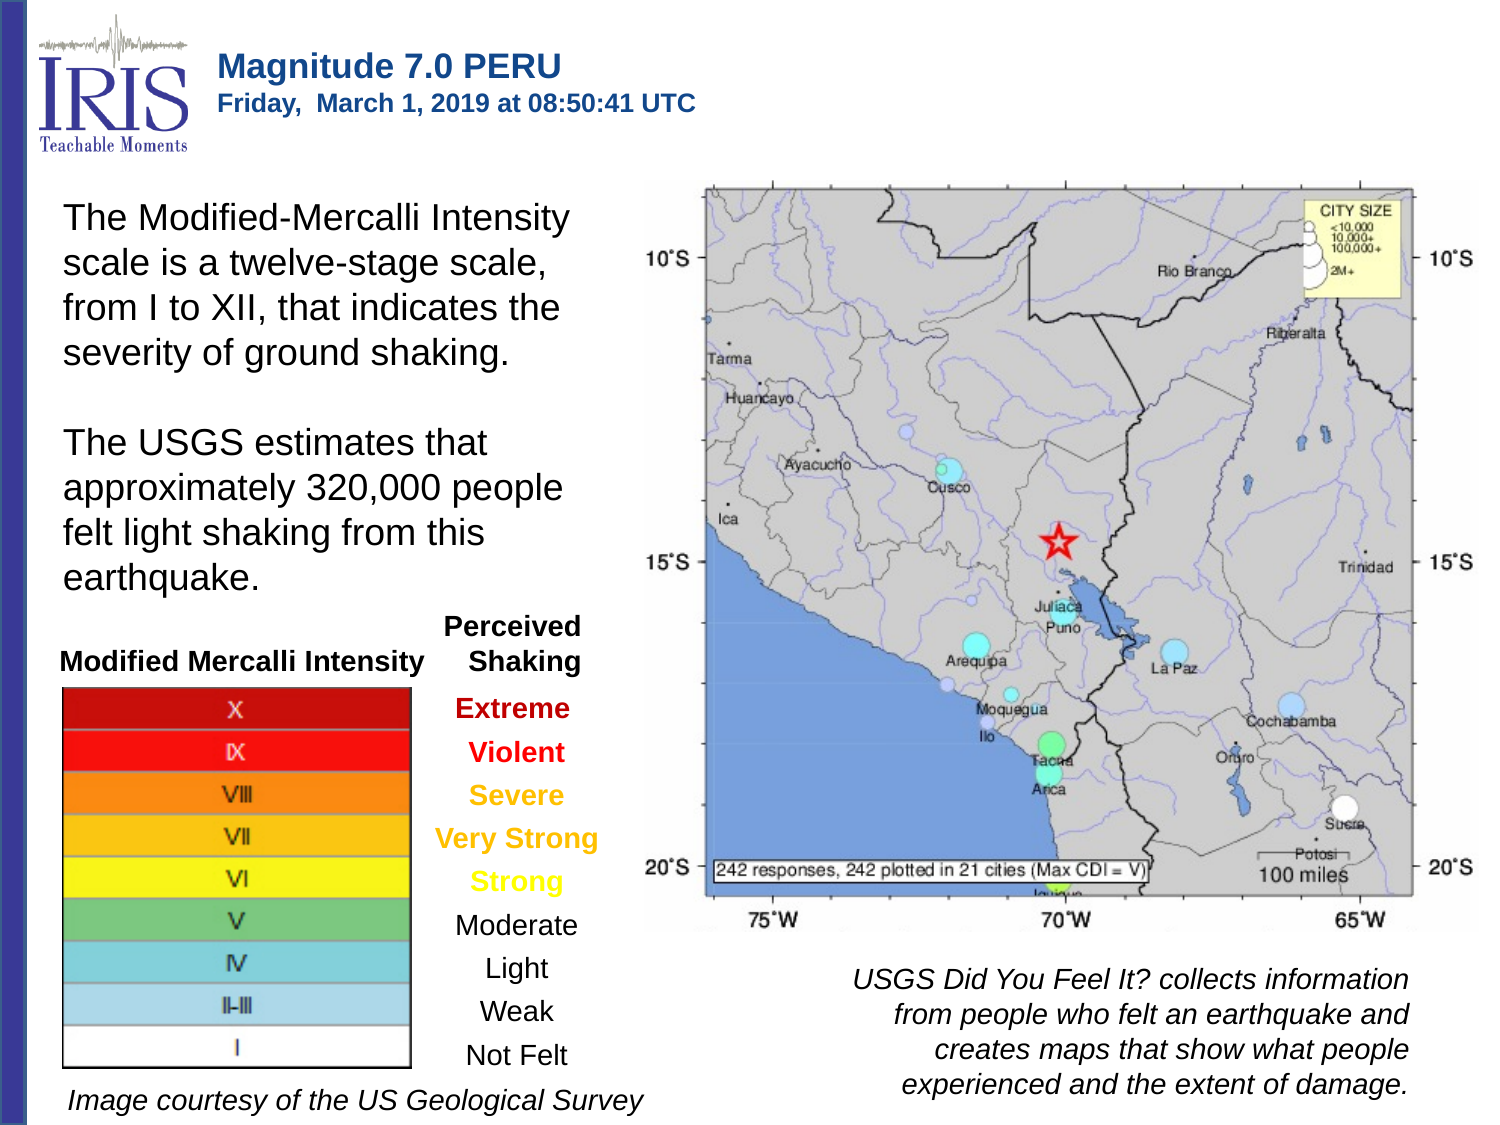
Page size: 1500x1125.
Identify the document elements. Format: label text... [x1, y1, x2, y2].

text_box Magnitude 7.0 PERU Friday, March 1, 2019 at 08:50:41 UTC [202, 0, 1499, 125]
text_box Perceived Shaking Extreme Violent Severe Very Strong Strong Moderate Light Weak Not Felt [416, 605, 617, 1074]
text_box USGS Did You Feel It? collects information from people who felt an earthquake and creates maps that show what people experienced and the extent of damage. [815, 953, 1425, 1108]
picture [62, 687, 412, 1069]
picture [644, 180, 1479, 932]
picture [39, 12, 188, 165]
text_box The Modified-Mercalli Intensity scale is a twelve-stage scale, from I to XII, that indicates the severity of ground shaking. The USGS estimates that approximately 320,000 people felt light shaking from this earthquake. [48, 185, 617, 605]
text_box Image courtesy of the US Geological Survey [52, 1074, 715, 1124]
text_box [0, 0, 27, 1125]
text_box Modified Mercalli Intensity [44, 635, 416, 686]
